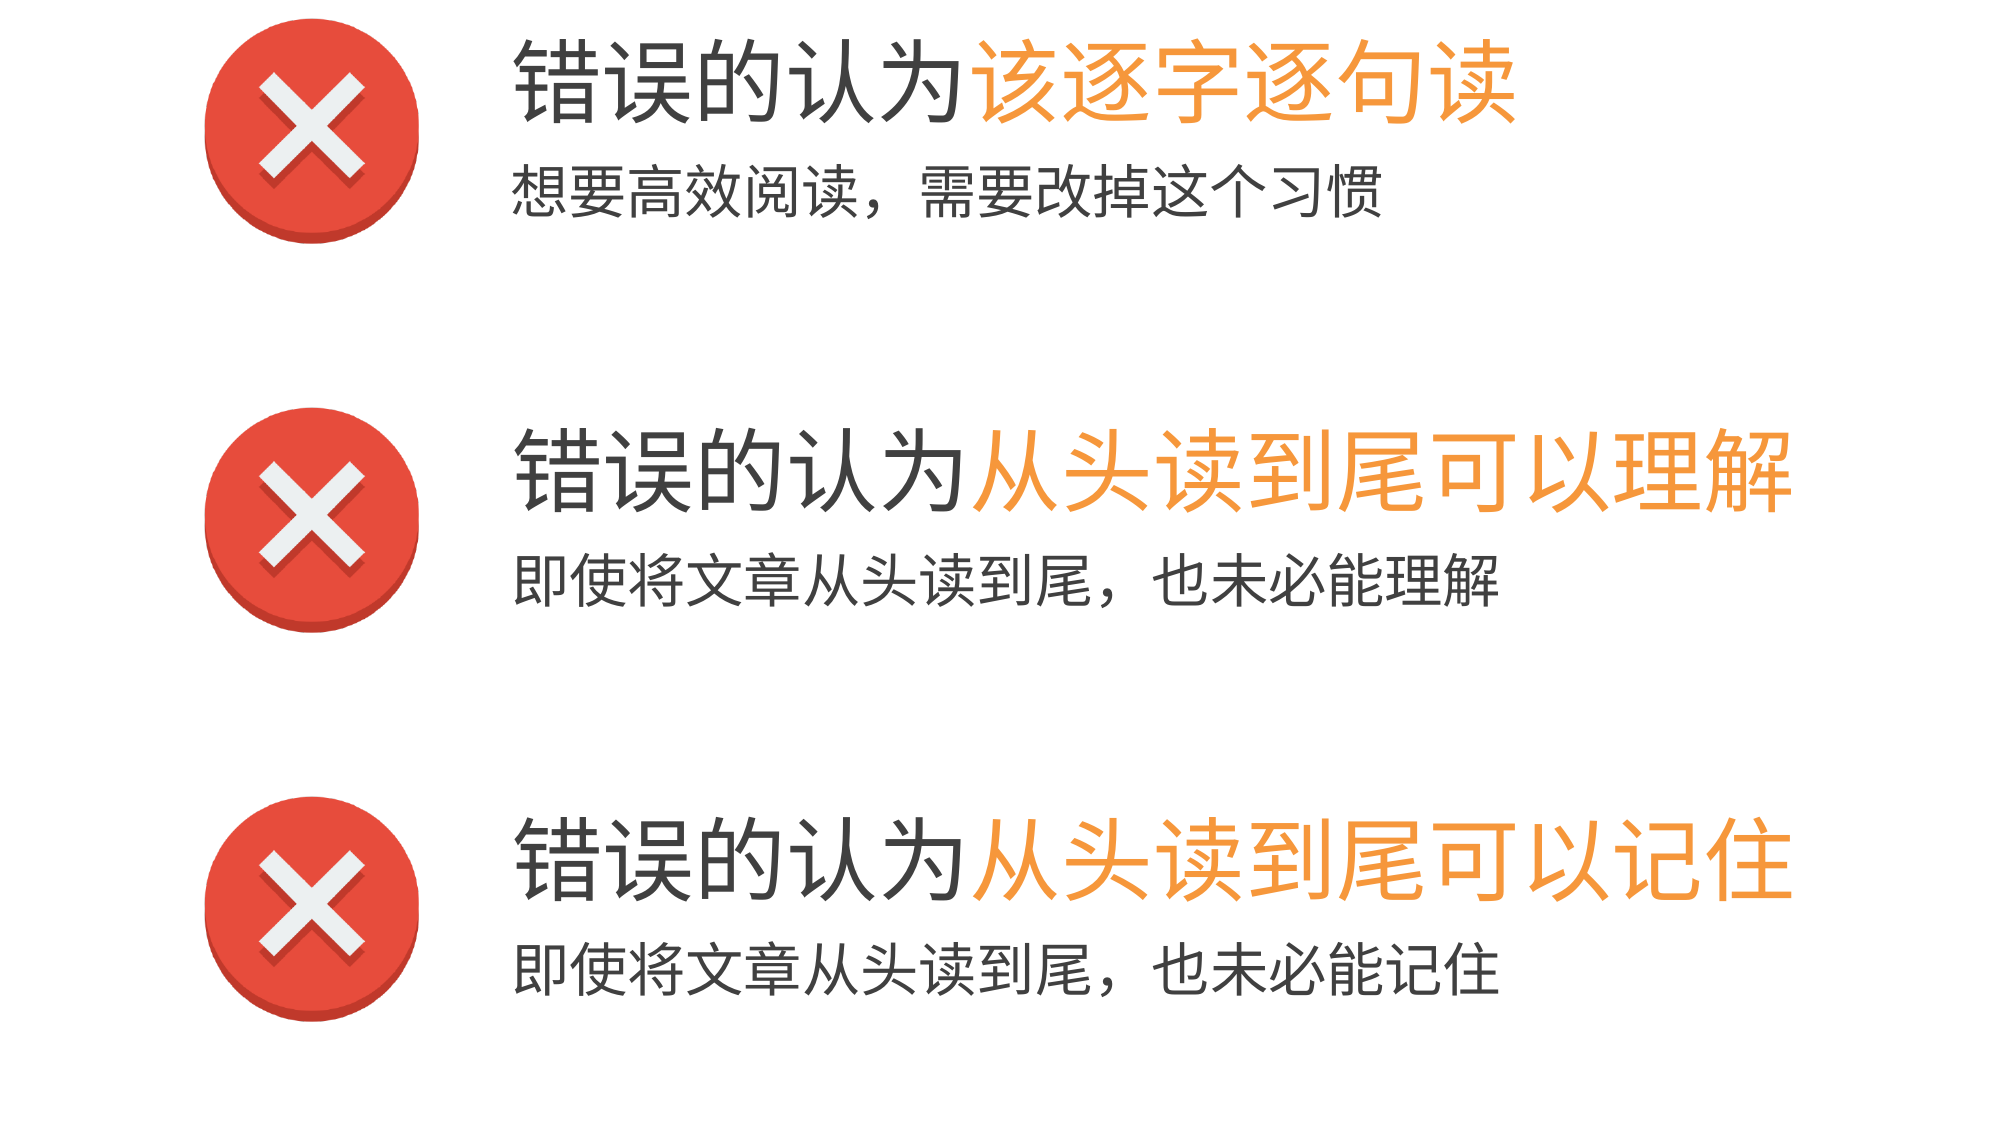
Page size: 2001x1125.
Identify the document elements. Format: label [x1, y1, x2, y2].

text_box [183, 0, 1817, 1033]
